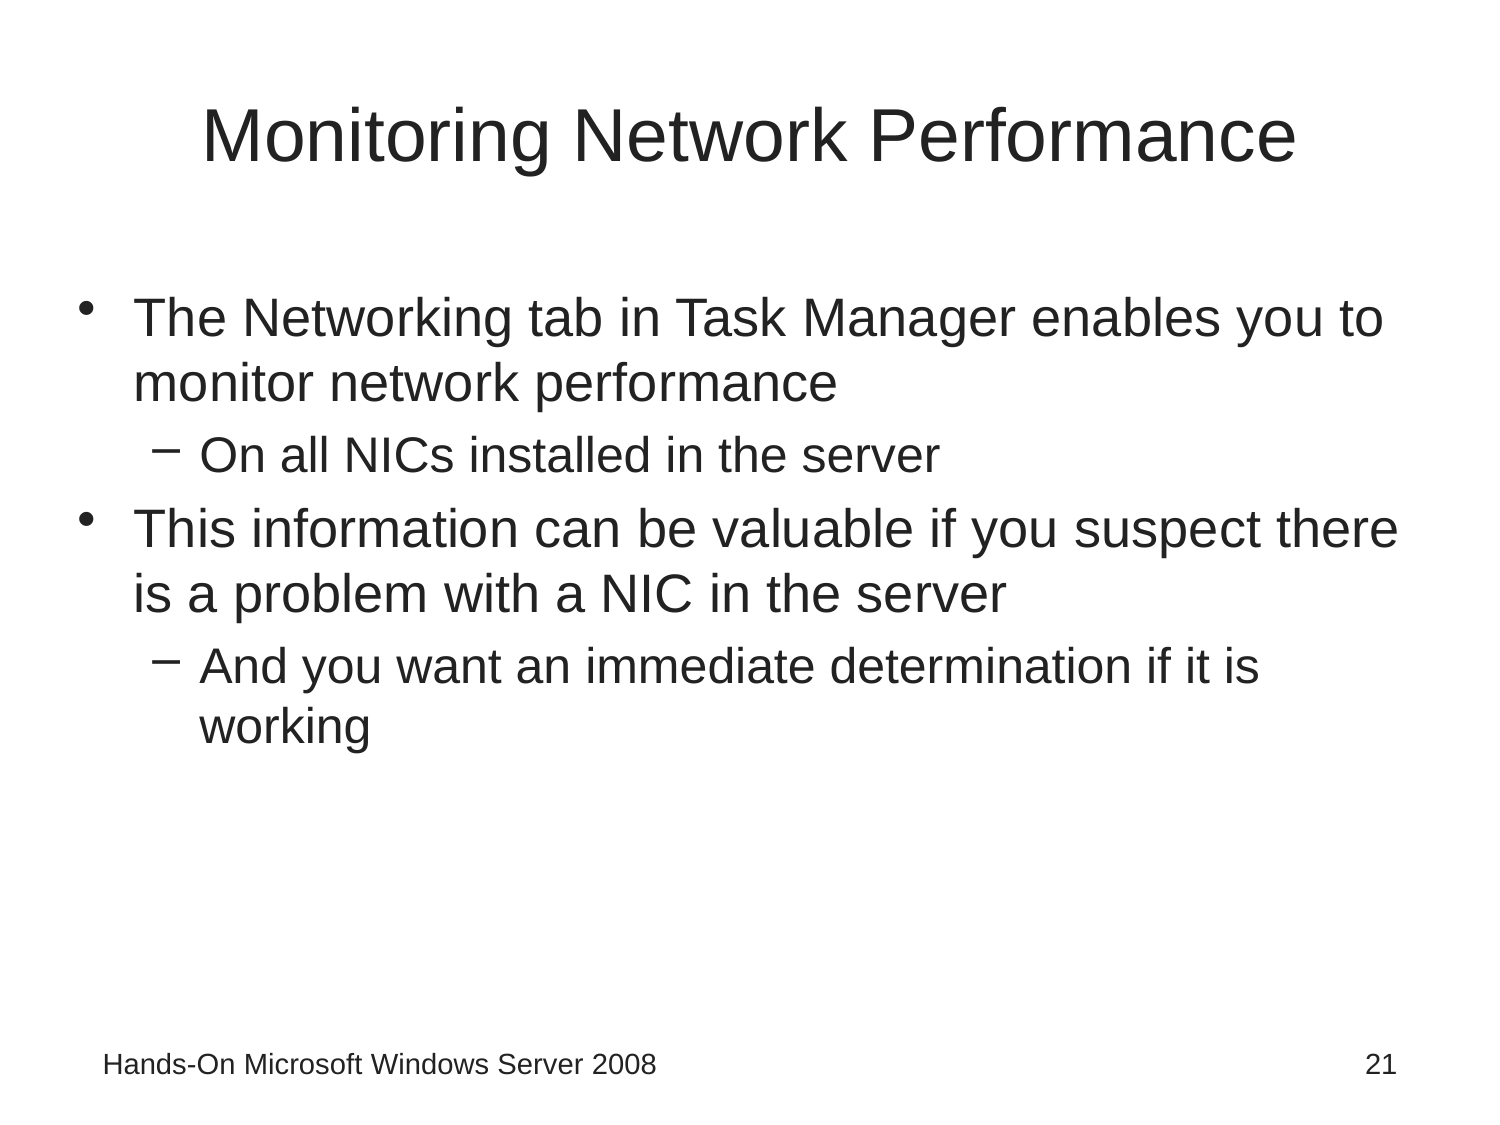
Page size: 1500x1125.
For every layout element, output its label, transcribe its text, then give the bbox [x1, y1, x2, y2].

slide_number 21 [1074, 1037, 1413, 1101]
title Monitoring Network Performance [87, 37, 1413, 226]
list The Networking tab in Task Manager enables you to monitor network performance On all NICs installed in the server This information can be valuable if you suspect there is a problem with a NIC in the server And you want an immediate determination if it is working [62, 274, 1426, 1026]
footer Hands-On Microsoft Windows Server 2008 [87, 1037, 1051, 1101]
